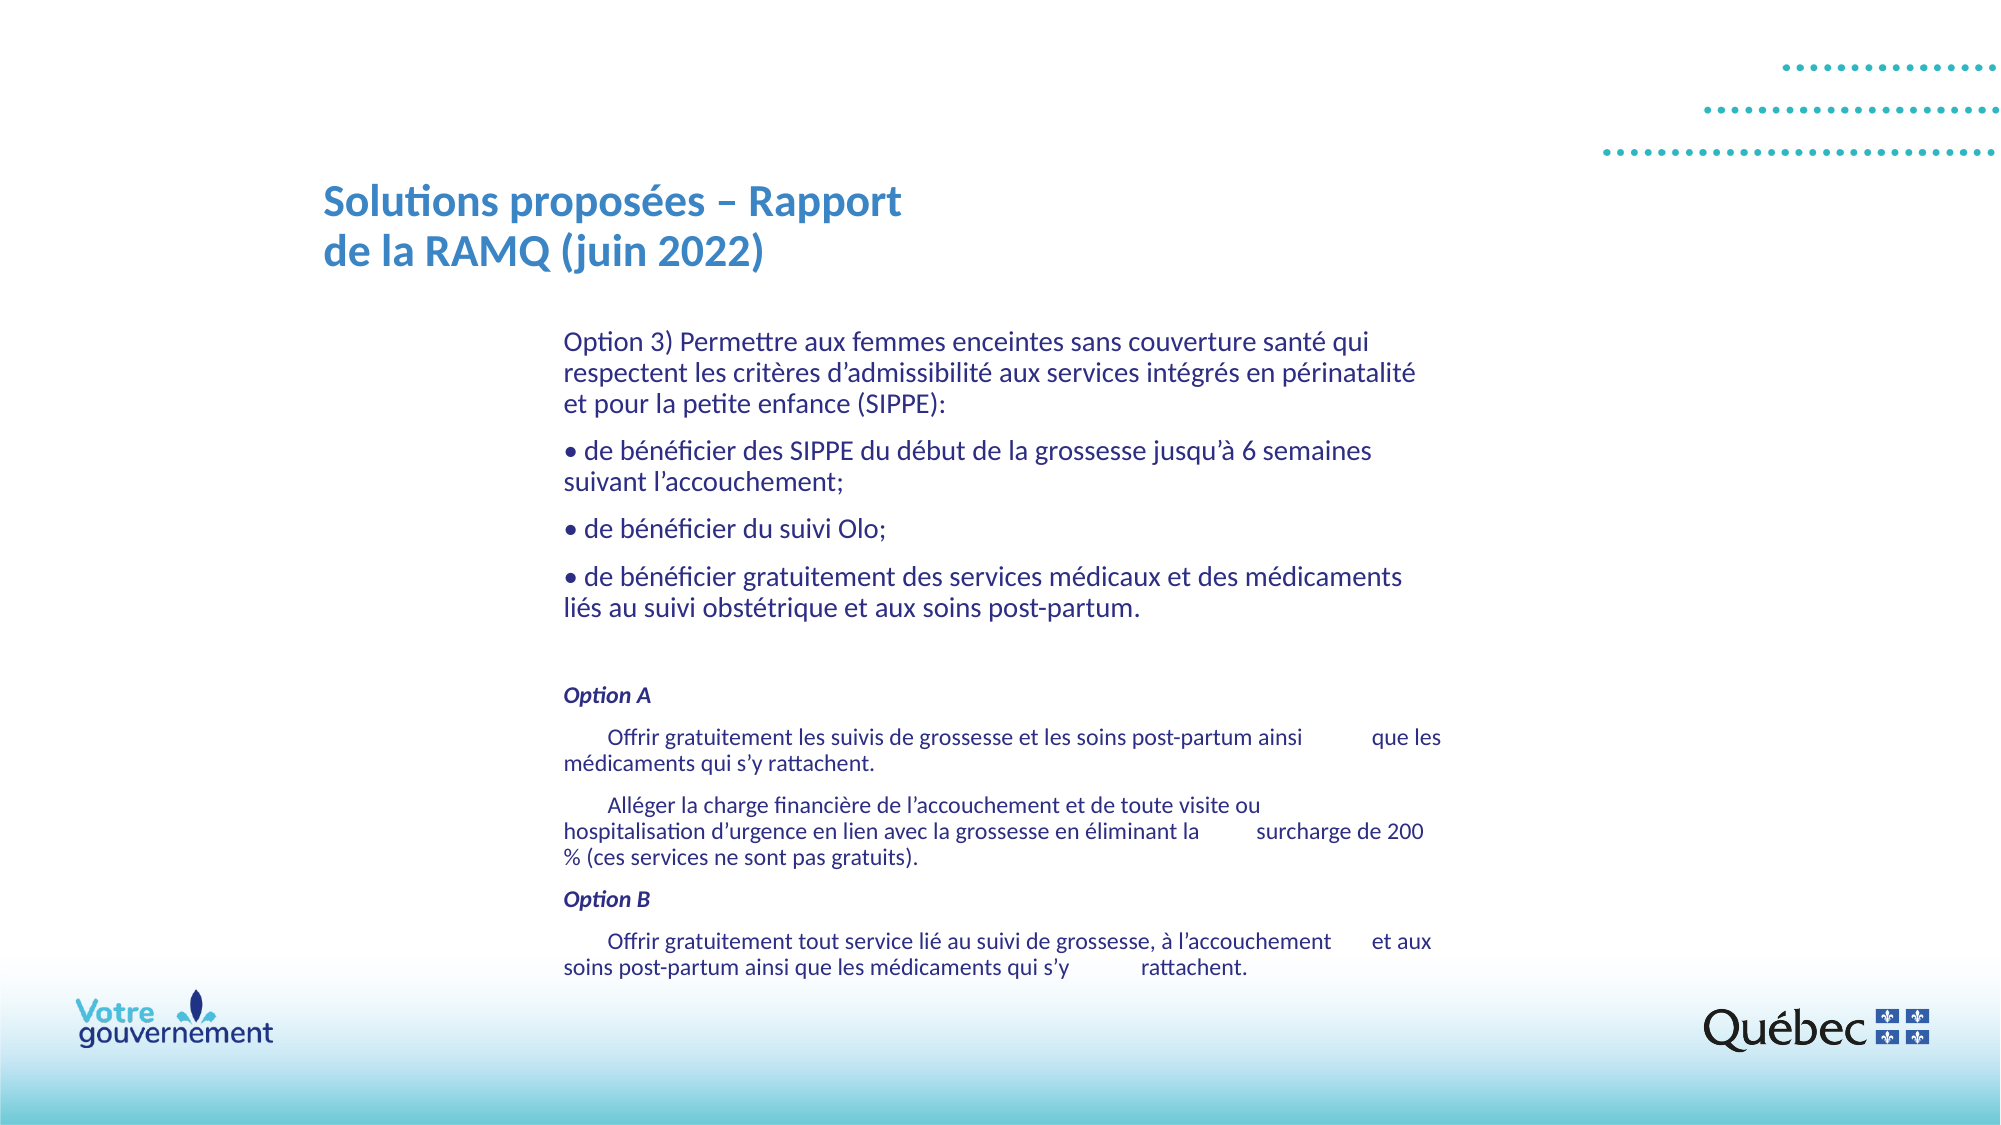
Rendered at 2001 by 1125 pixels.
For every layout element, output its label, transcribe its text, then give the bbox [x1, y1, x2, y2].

picture [0, 0, 2001, 1125]
title Solutions proposées – Rapport de la RAMQ (juin 2022) [308, 118, 954, 284]
list Option 3) Permettre aux femmes enceintes sans couverture santé qui respectent les critères d’admissibilité aux services intégrés en périnatalité et pour la petite enfance (SIPPE): • de bénéficier des SIPPE du début de la grossesse jusqu’à 6 semaines suivant l’accouchement; • de bénéficier du suivi Olo; • de bénéficier gratuitement des services médicaux et des médicaments liés au suivi obstétrique et aux soins post-partum. Option A Offrir gratuitement les suivis de grossesse et les soins post-partum ainsi que les médicaments qui s’y rattachent. Alléger la charge financière de l’accouchement et de toute visite ou hospitalisation d’urgence en lien avec la grossesse en éliminant la surcharge de 200 % (ces services ne sont pas gratuits). Option B Offrir gratuitement tout service lié au suivi de grossesse, à l’accouchement et aux soins post-partum ainsi que les médicaments qui s’y rattachent. [548, 319, 1458, 990]
